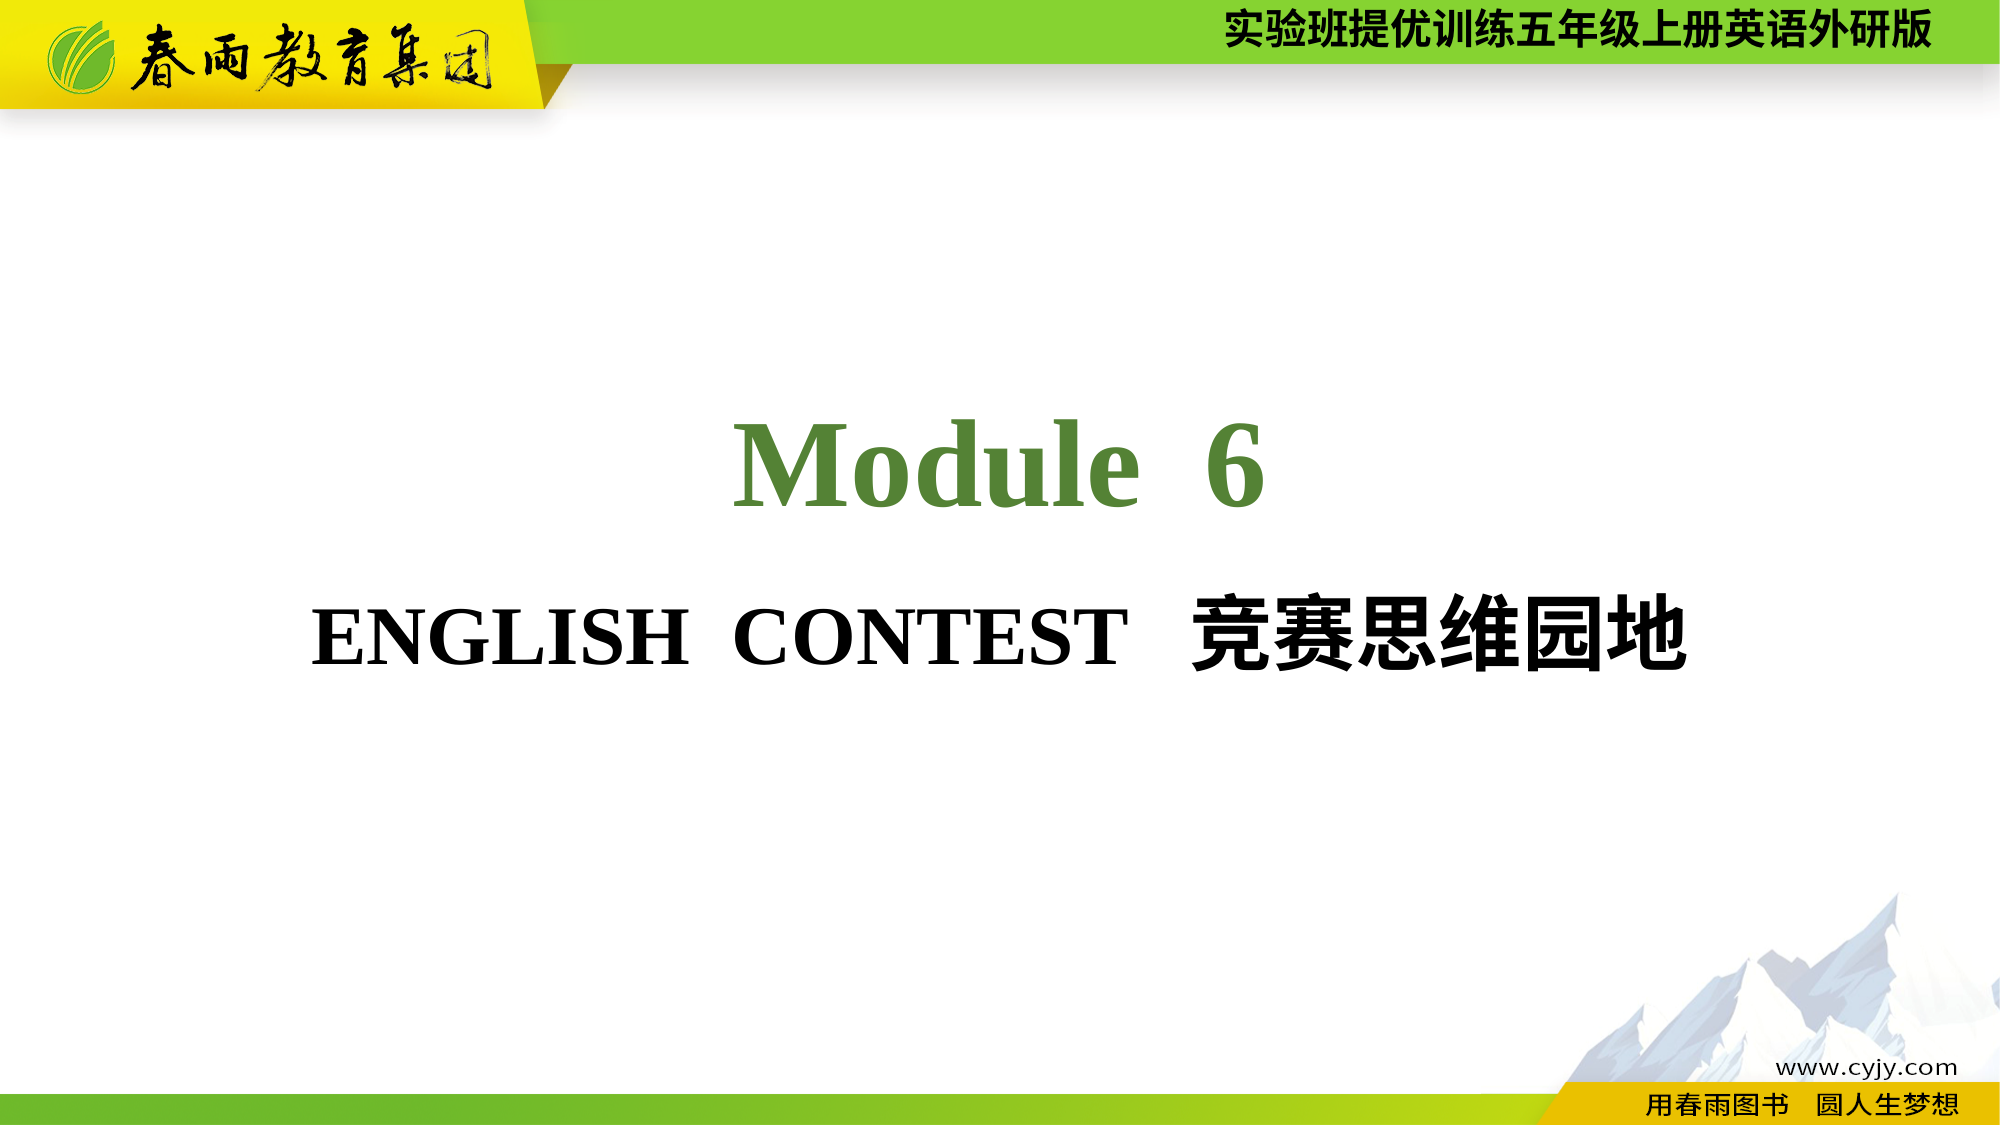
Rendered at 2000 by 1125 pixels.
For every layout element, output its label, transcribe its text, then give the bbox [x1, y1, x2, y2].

picture [0, 689, 2000, 1125]
picture [0, 0, 2000, 298]
text_box Module 6 ENGLISH CONTEST 竞赛思维园地 [0, 298, 2000, 689]
